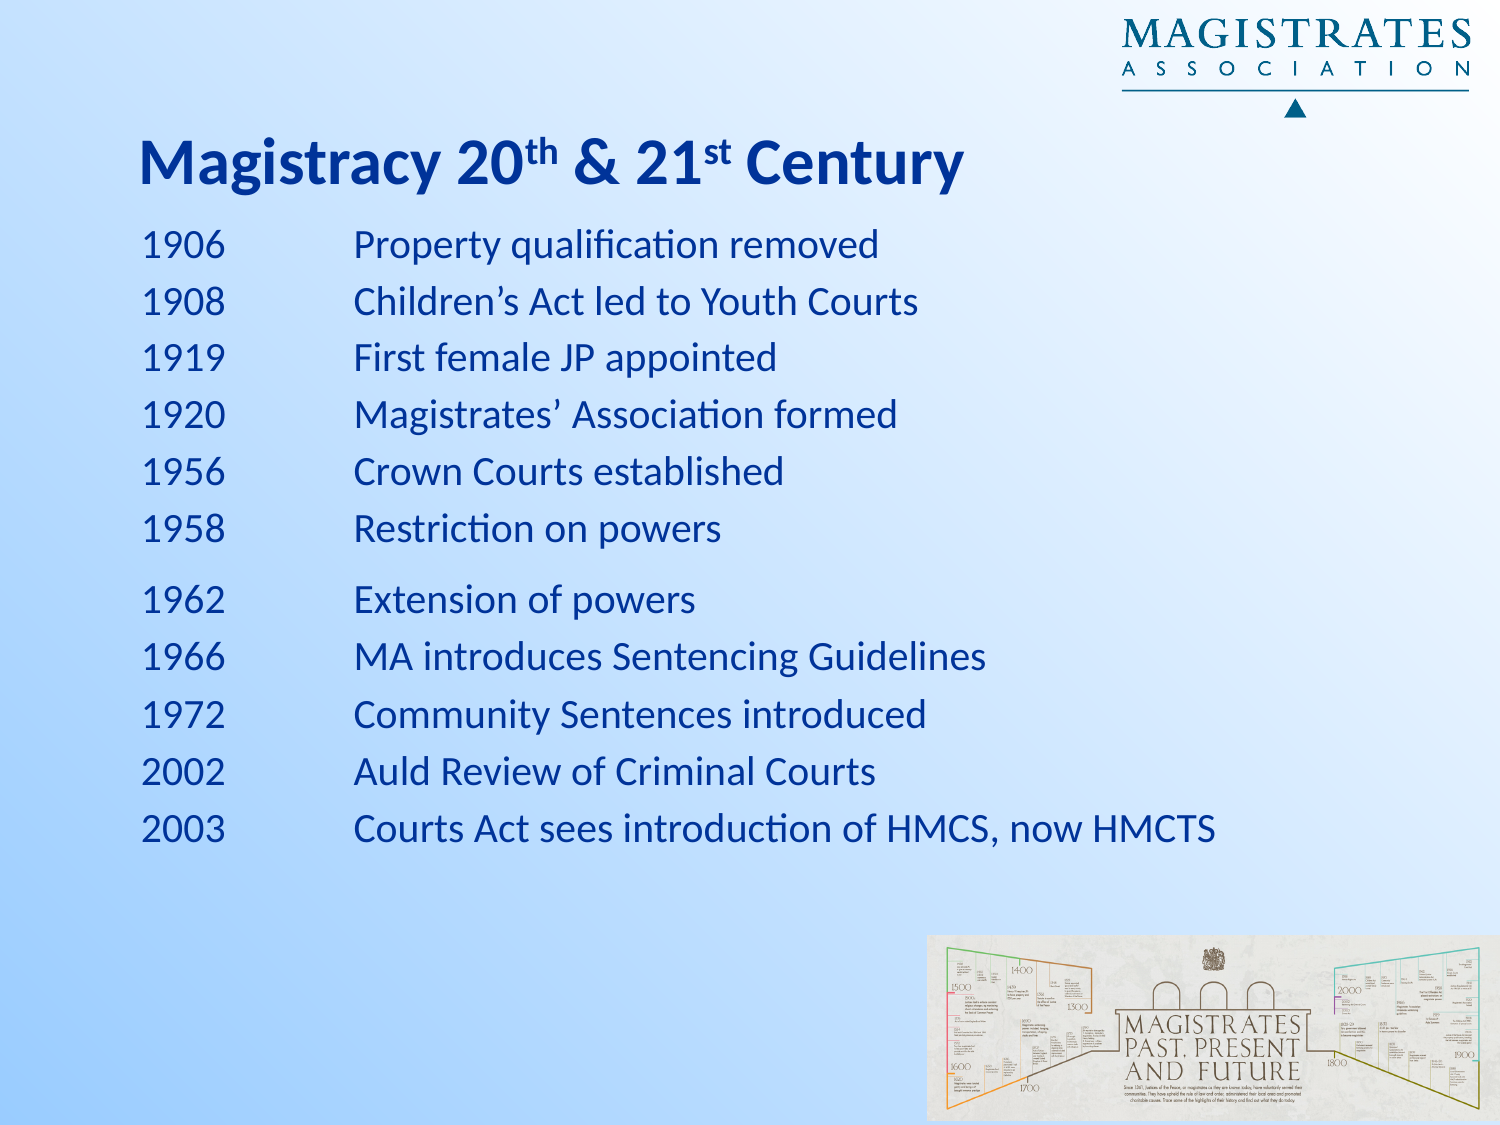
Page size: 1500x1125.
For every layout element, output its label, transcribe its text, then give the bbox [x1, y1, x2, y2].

title Magistracy 20th & 21st Century [123, 90, 1183, 226]
table_cell Auld Review of Criminal Courts [339, 747, 1426, 804]
table_cell 1919 [126, 333, 339, 390]
picture [1458, 18, 1471, 36]
table_header Property qualification removed [339, 220, 1426, 276]
table_cell 2003 [126, 804, 339, 861]
table_cell Courts Act sees introduction of HMCS, now HMCTS [339, 804, 1426, 861]
table_cell 2002 [126, 747, 339, 804]
picture [1121, 18, 1471, 118]
table_cell 1962 [126, 575, 339, 631]
table_cell Restriction on powers [339, 504, 1426, 575]
table_cell Magistrates’ Association formed [339, 390, 1426, 447]
table_cell 1966 [126, 631, 339, 690]
table_cell 1958 [126, 504, 339, 575]
picture [1133, 18, 1150, 37]
table_cell First female JP appointed [339, 333, 1426, 390]
table_cell MA introduces Sentencing Guidelines [339, 631, 1426, 690]
picture [1326, 21, 1333, 34]
table_cell 1956 [126, 447, 339, 504]
picture [1121, 18, 1126, 45]
table_cell Crown Courts established [339, 447, 1426, 504]
table_cell Children’s Act led to Youth Courts [339, 276, 1426, 333]
table_cell 1972 [126, 690, 339, 747]
table_cell Extension of powers [339, 575, 1426, 631]
table_cell Community Sentences introduced [339, 690, 1426, 747]
table_cell 1908 [126, 276, 339, 333]
picture [926, 935, 1500, 1121]
table_cell 1920 [126, 390, 339, 447]
table_header 1906 [126, 220, 339, 276]
